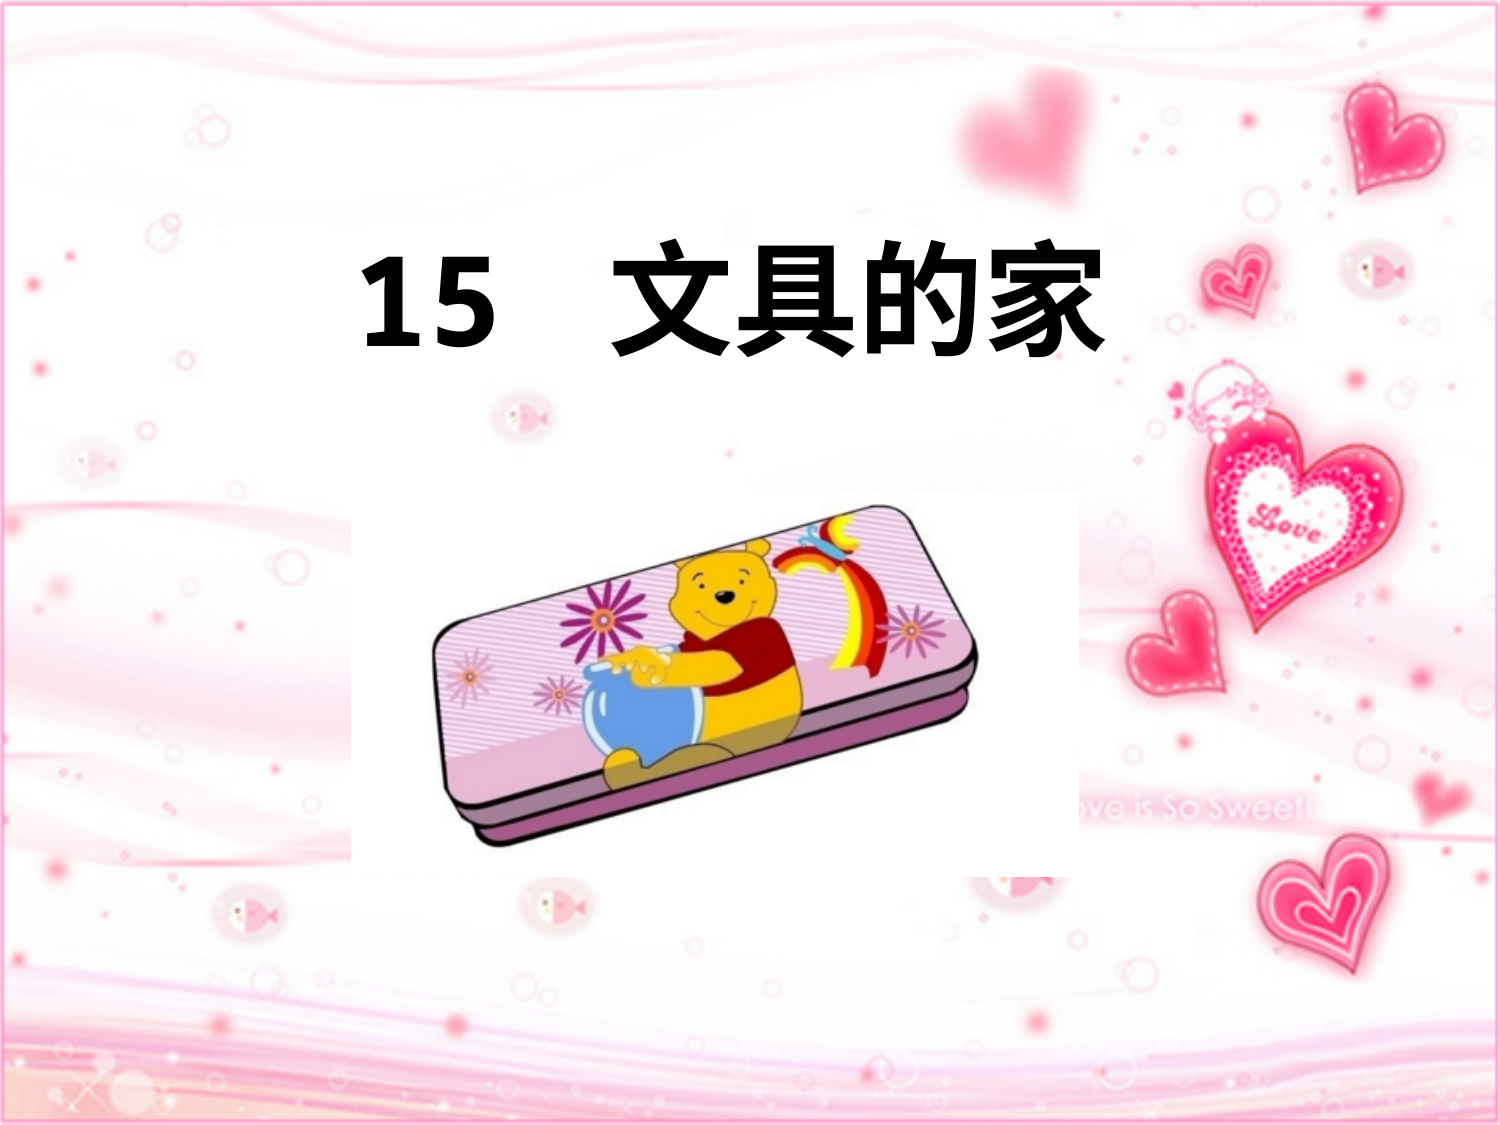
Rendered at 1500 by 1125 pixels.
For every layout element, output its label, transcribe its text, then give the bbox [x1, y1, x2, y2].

title 15 文具的家 [93, 175, 1369, 417]
picture [0, 0, 1500, 1125]
